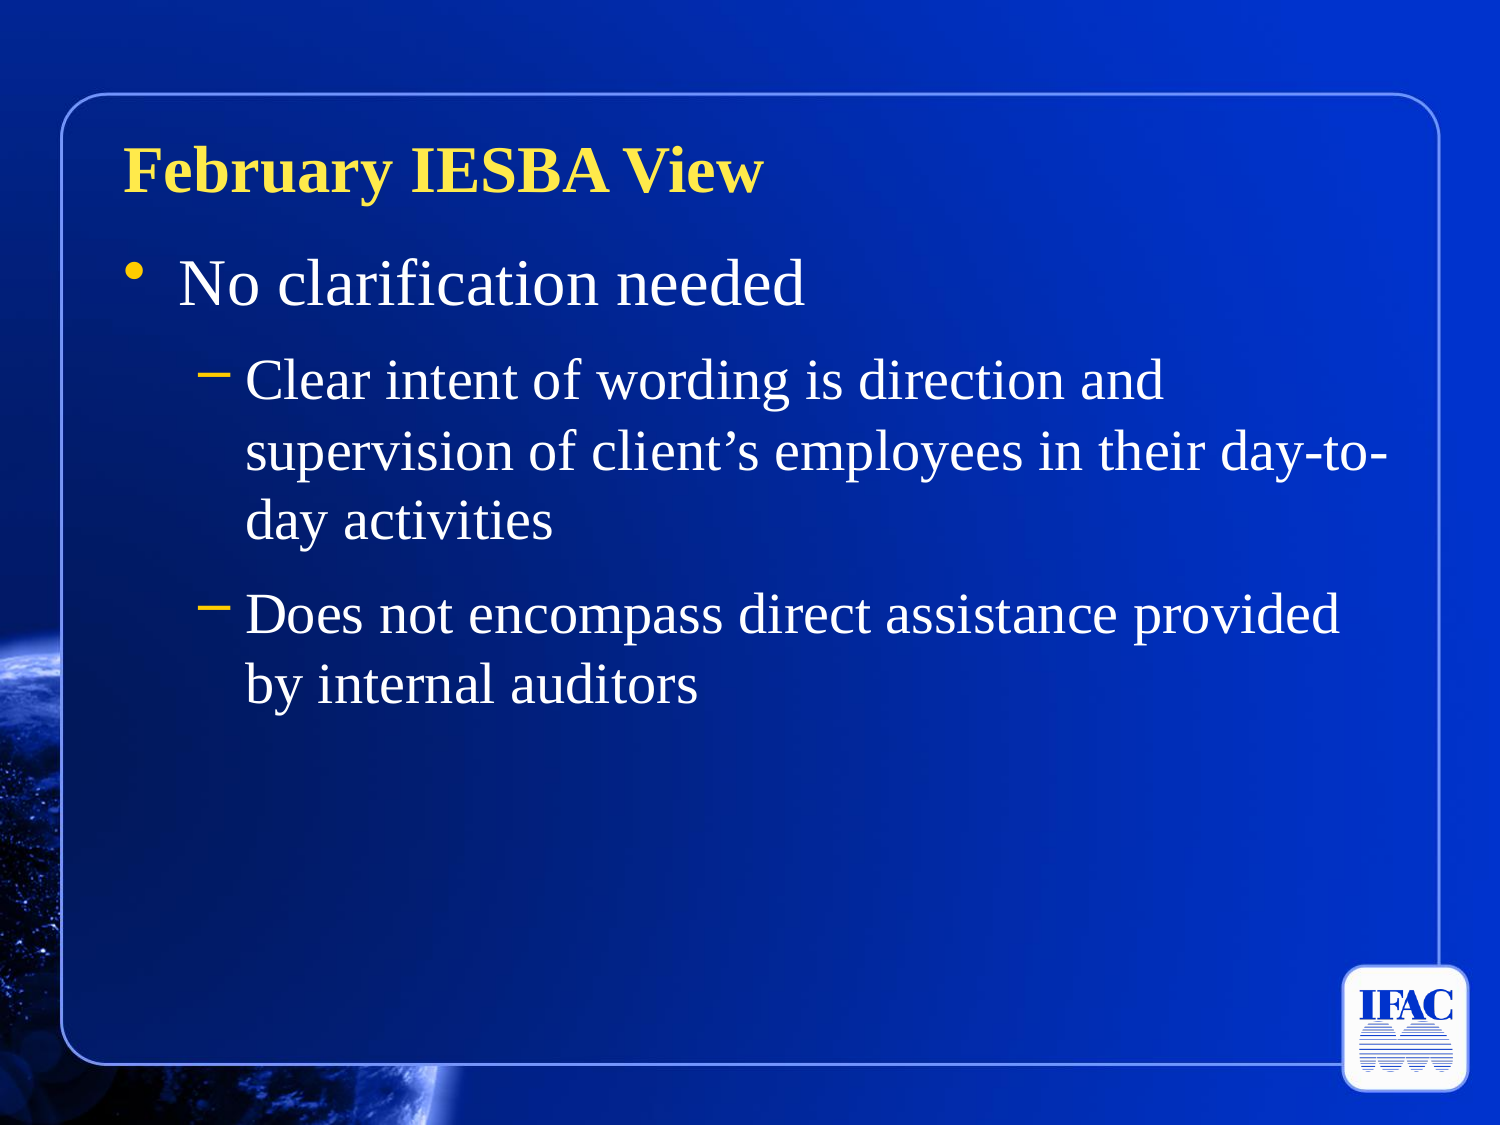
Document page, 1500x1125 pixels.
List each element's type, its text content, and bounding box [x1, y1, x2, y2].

list No clarification needed Clear intent of wording is direction and supervision of client’s employees in their day-to-day activities Does not encompass direct assistance provided by internal auditors [107, 230, 1411, 1048]
list February IESBA View [107, 118, 1411, 215]
picture [0, 0, 1500, 1125]
